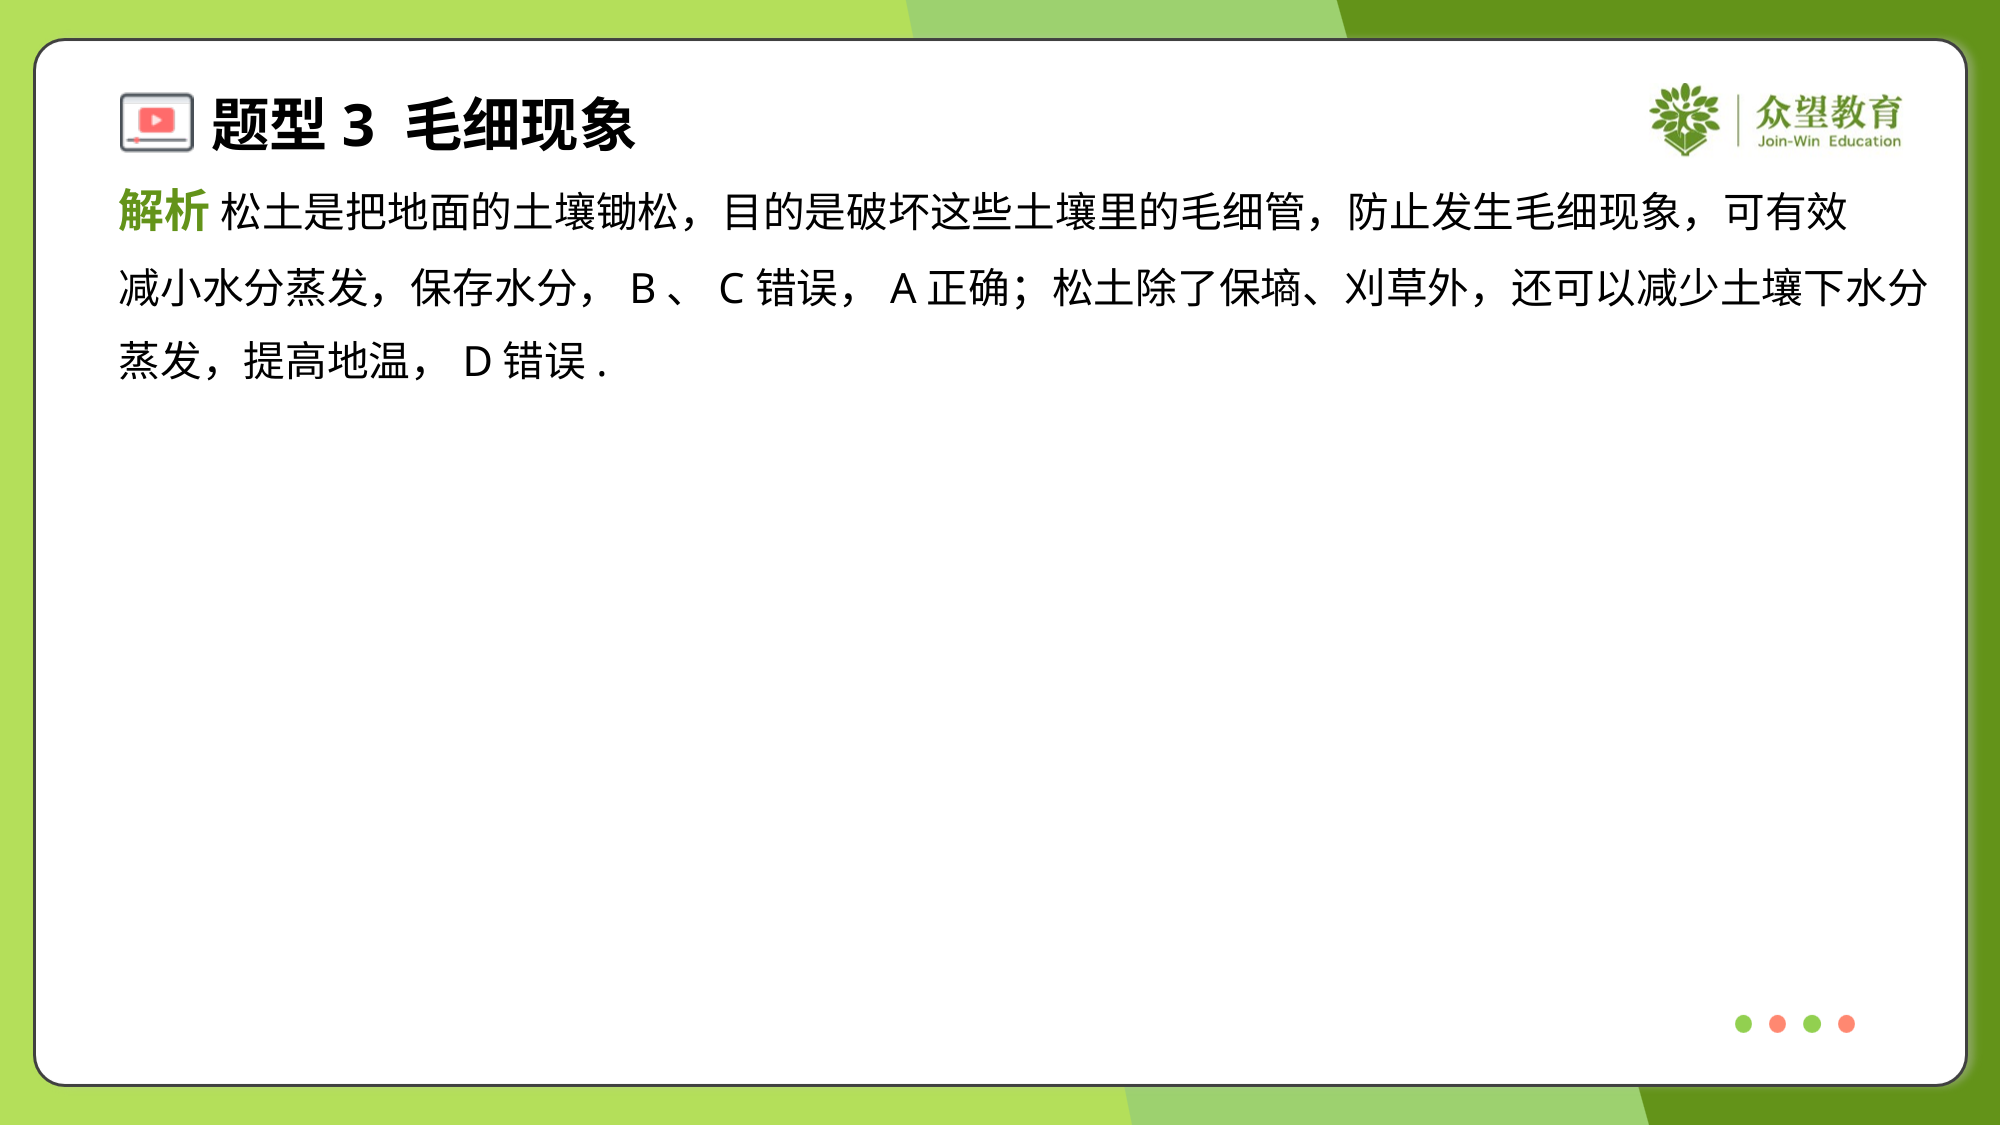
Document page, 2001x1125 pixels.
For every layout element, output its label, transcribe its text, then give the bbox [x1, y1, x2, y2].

text_box 解析 松土是把地面的土壤锄松，目的是破坏这些土壤里的毛细管，防止发生毛细现象，可有效 减小水分蒸发，保存水分，B、C错误，A正确；松土除了保墒、刈草外，还可以减少土壤下水分 蒸发，提高地温，D错误. [118, 159, 1883, 377]
picture [0, 0, 2000, 1125]
